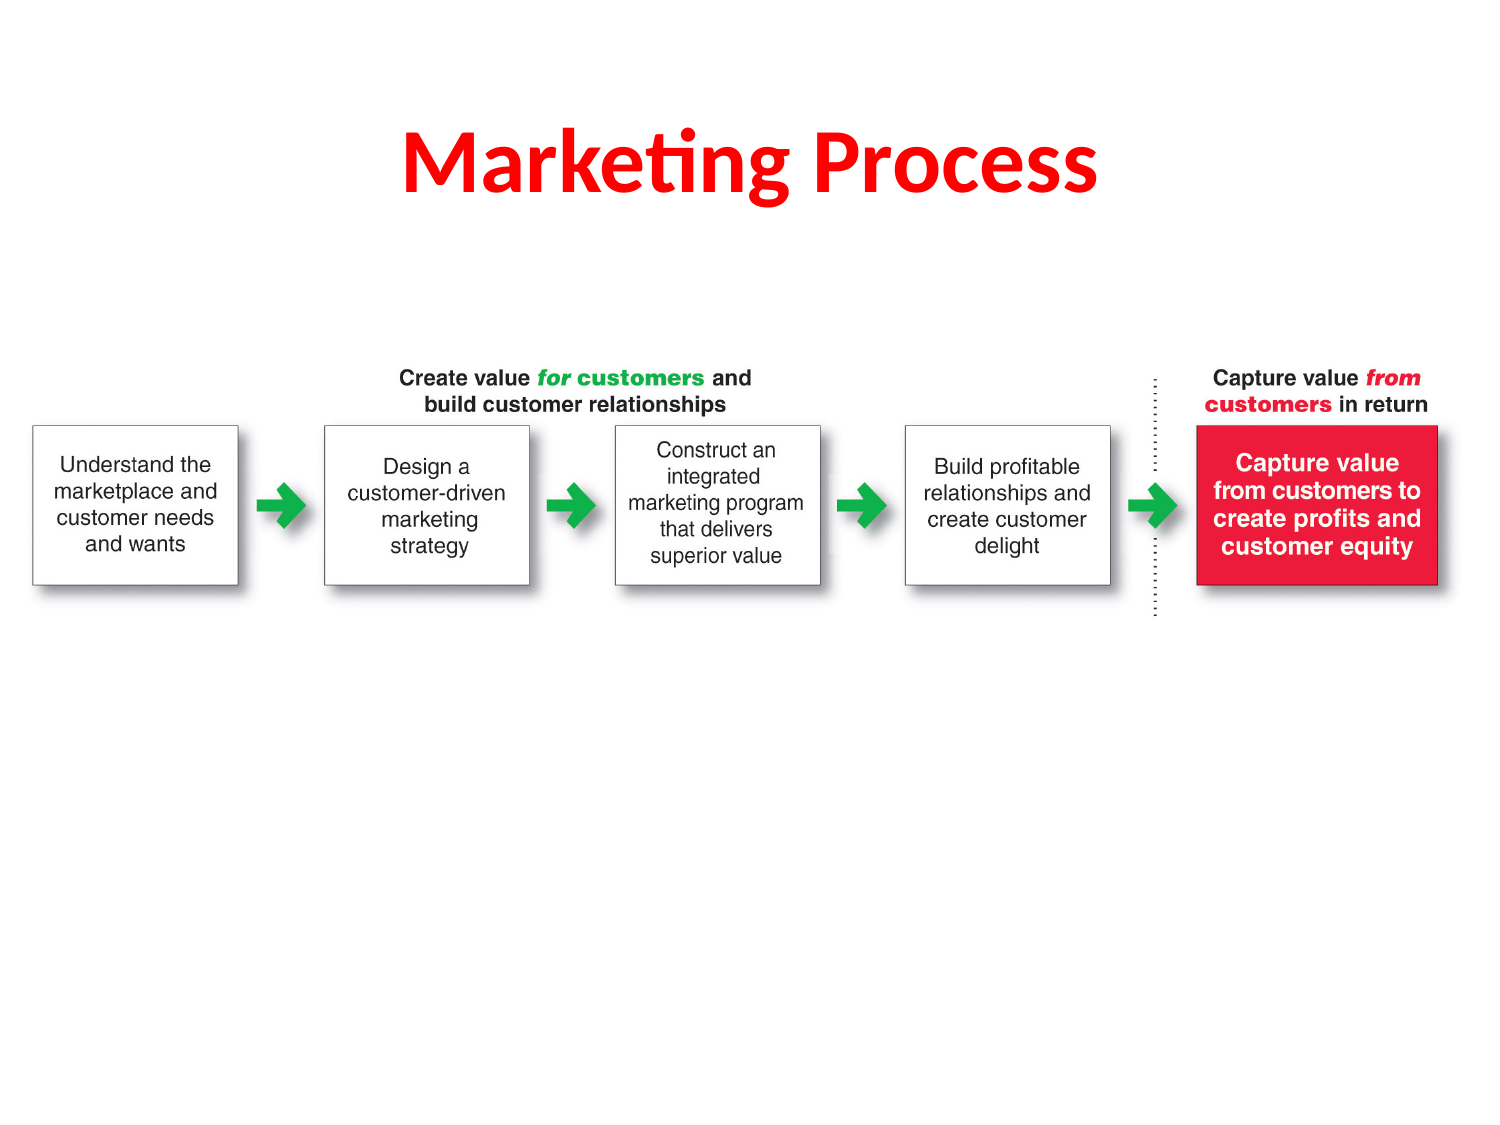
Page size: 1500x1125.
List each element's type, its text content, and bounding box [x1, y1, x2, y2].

picture [24, 362, 1463, 620]
title Marketing Process [112, 62, 1388, 250]
